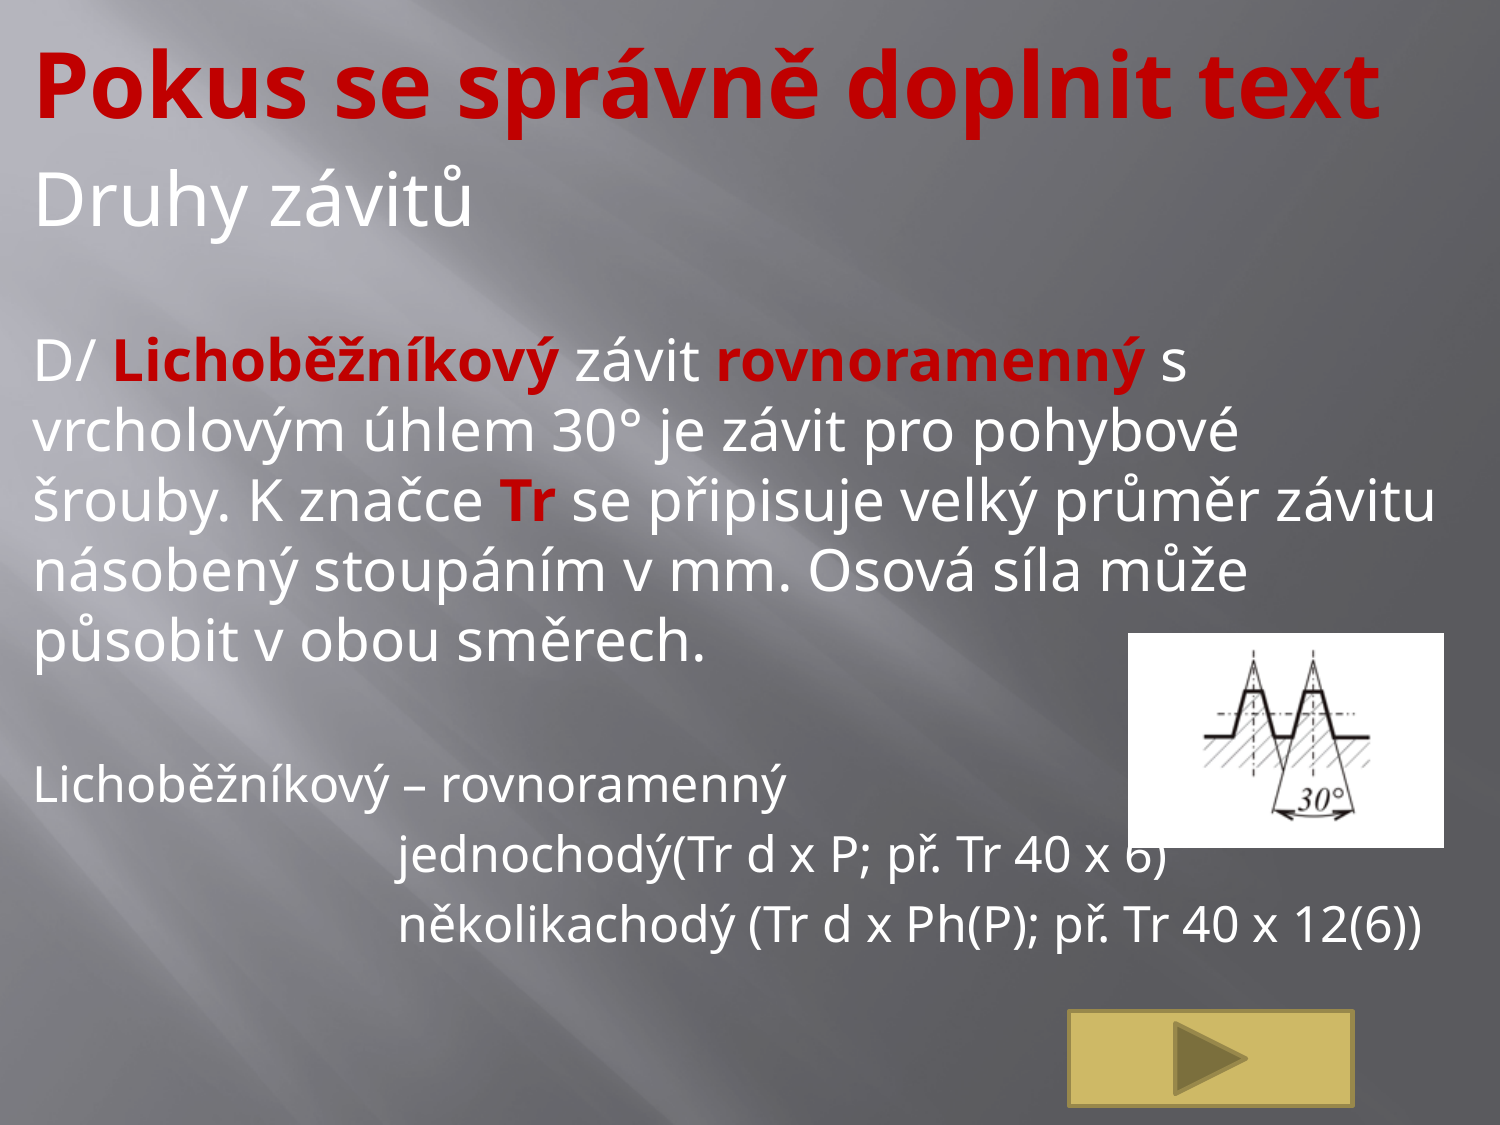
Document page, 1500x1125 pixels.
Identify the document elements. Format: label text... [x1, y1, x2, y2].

text_box [1067, 1009, 1355, 1108]
list Pokus se správně doplnit text Druhy závitů D/ Lichoběžníkový závit rovnoramenný s vrcholovým úhlem 30° je závit pro pohybové šrouby. K značce Tr se připisuje velký průměr závitu násobený stoupáním v mm. Osová síla může působit v obou směrech. Lichoběžníkový – rovnoramenný jednochodý(Tr d x P; př. Tr 40 x 6) několikachodý (Tr d x Ph(P); př. Tr 40 x 12(6)) [17, 19, 1459, 1005]
picture [1127, 633, 1444, 848]
